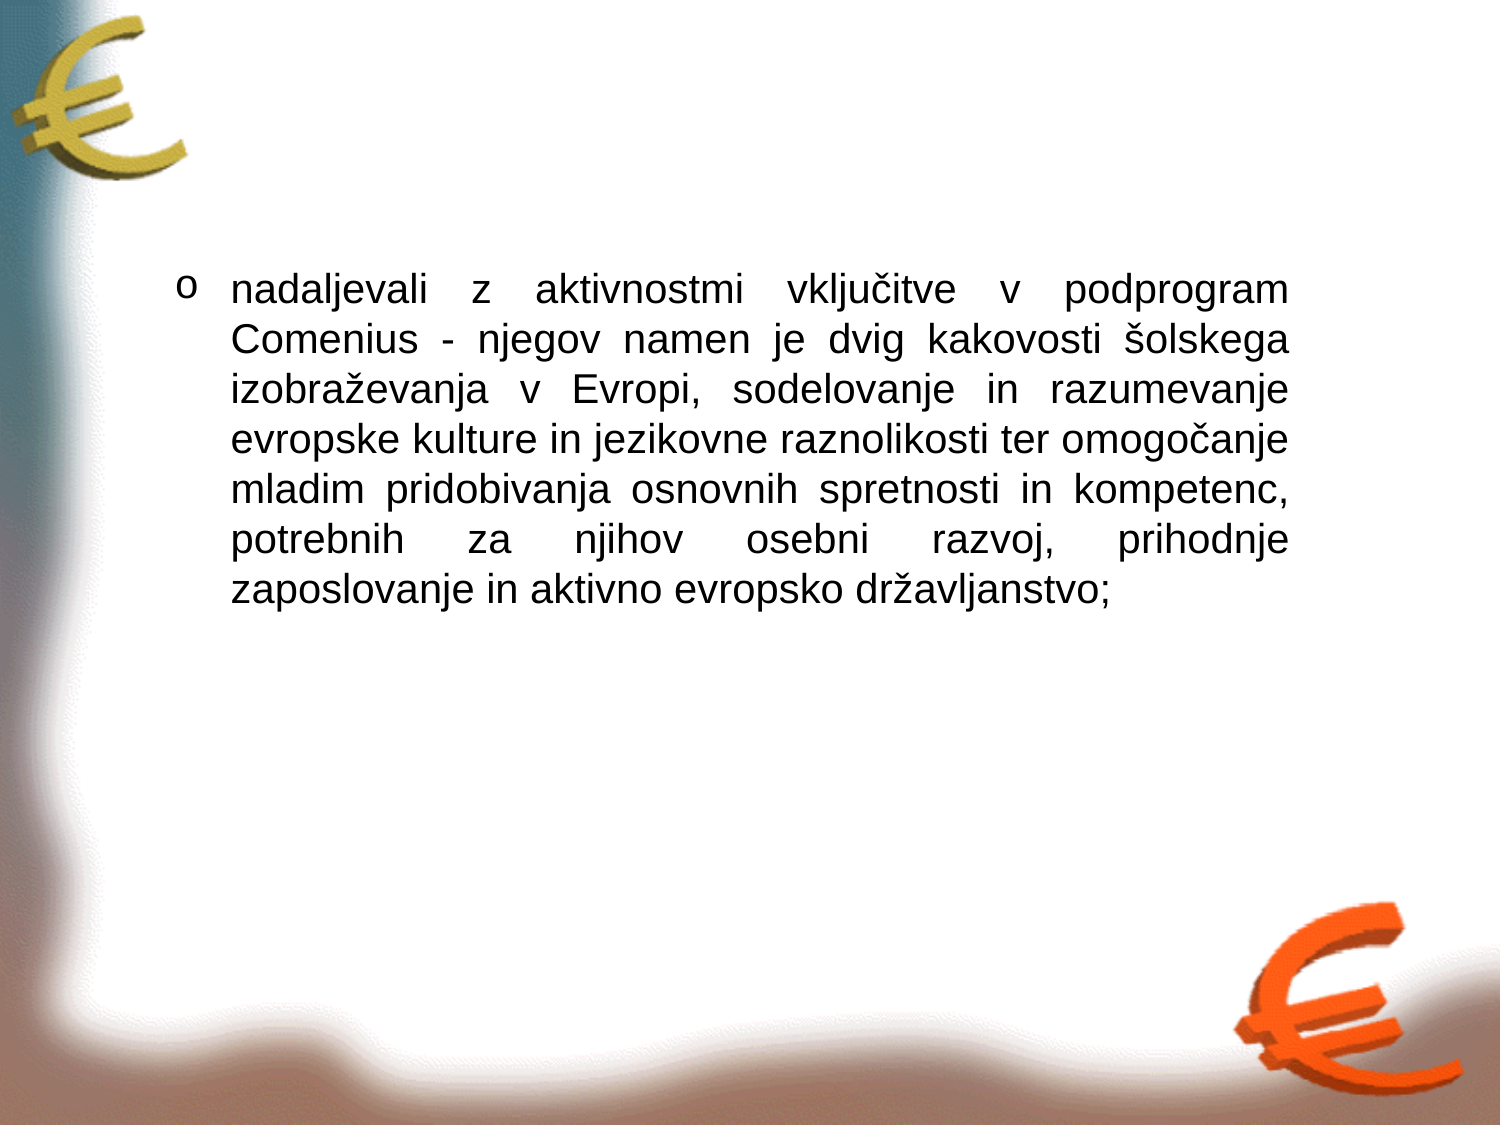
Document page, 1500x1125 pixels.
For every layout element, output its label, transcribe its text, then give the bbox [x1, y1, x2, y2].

subtitle nadaljevali z aktivnostmi vključitve v podprogram Comenius - njegov namen je dvig kakovosti šolskega izobraževanja v Evropi, sodelovanje in razumevanje evropske kulture in jezikovne raznolikosti ter omogočanje mladim pridobivanja osnovnih spretnosti in kompetenc, potrebnih za njihov osebni razvoj, prihodnje zaposlovanje in aktivno evropsko državljanstvo; [159, 196, 1306, 1083]
picture [0, 0, 1500, 1125]
title [112, 90, 1341, 220]
